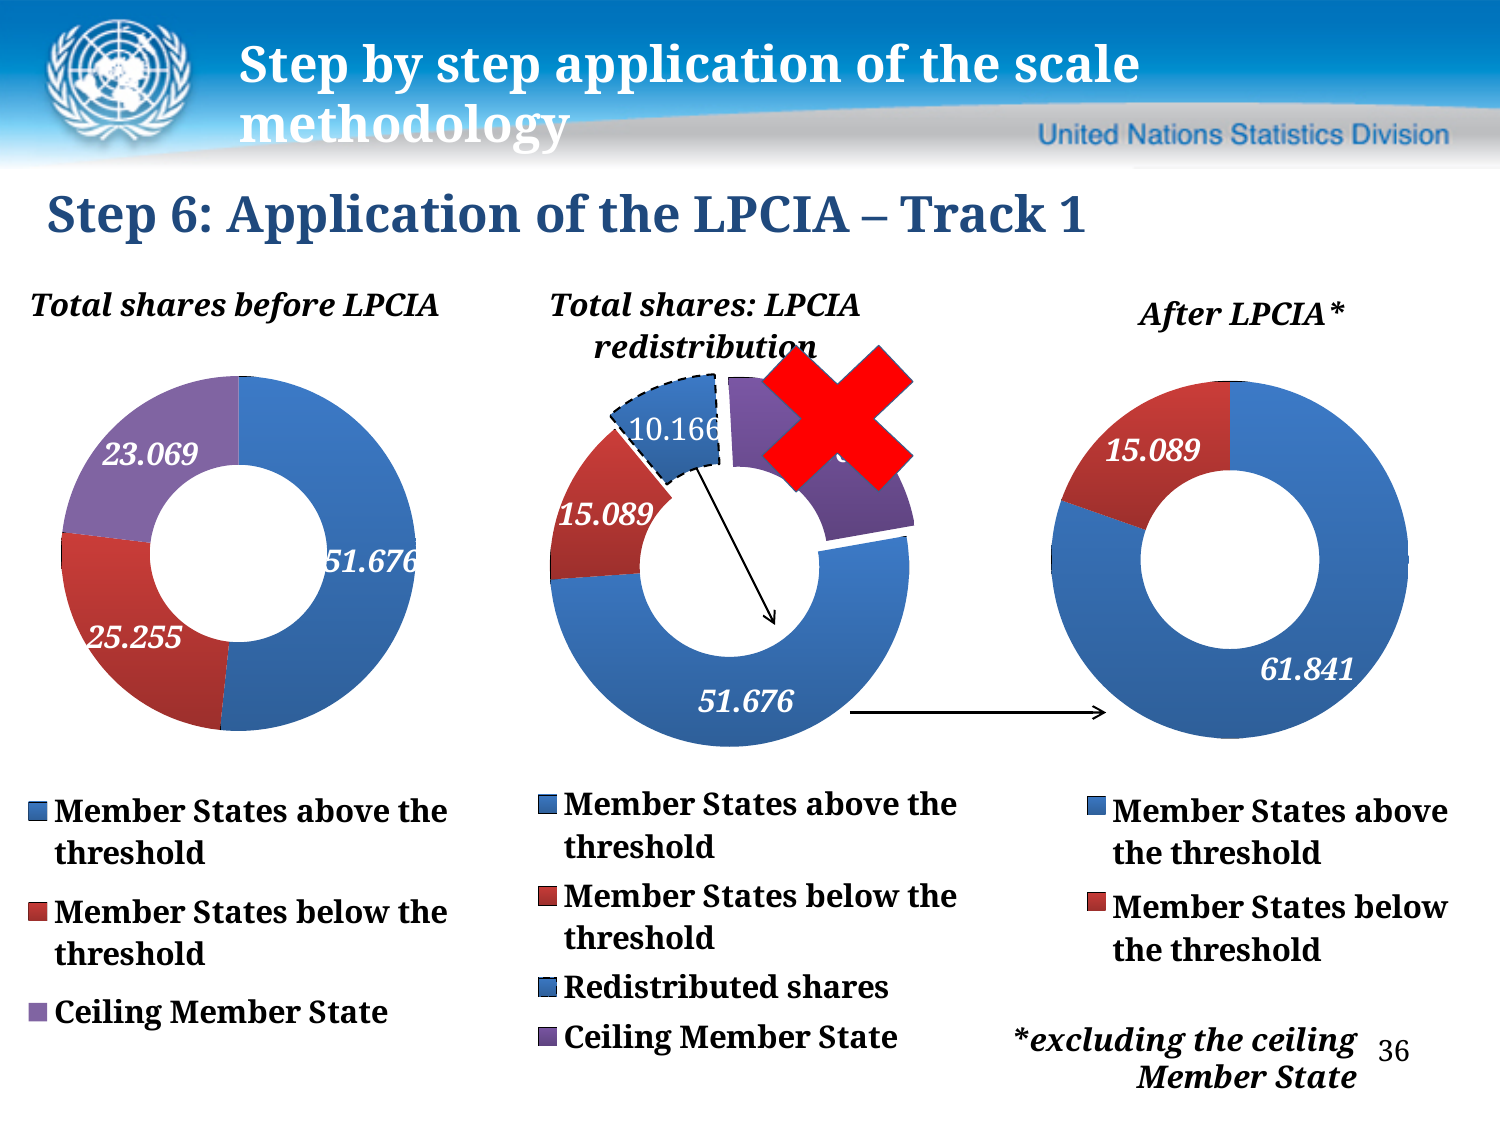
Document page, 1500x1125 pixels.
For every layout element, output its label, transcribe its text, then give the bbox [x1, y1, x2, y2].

text_box Step by step application of the scale methodology [224, 24, 1425, 160]
chart [1, 237, 1500, 1088]
text_box *excluding the ceiling Member State [937, 1012, 1372, 1103]
text_box Step 6: Application of the LPCIA – Track 1 [32, 174, 1233, 250]
slide_number 36 [1074, 1024, 1425, 1103]
picture [0, 0, 1500, 169]
